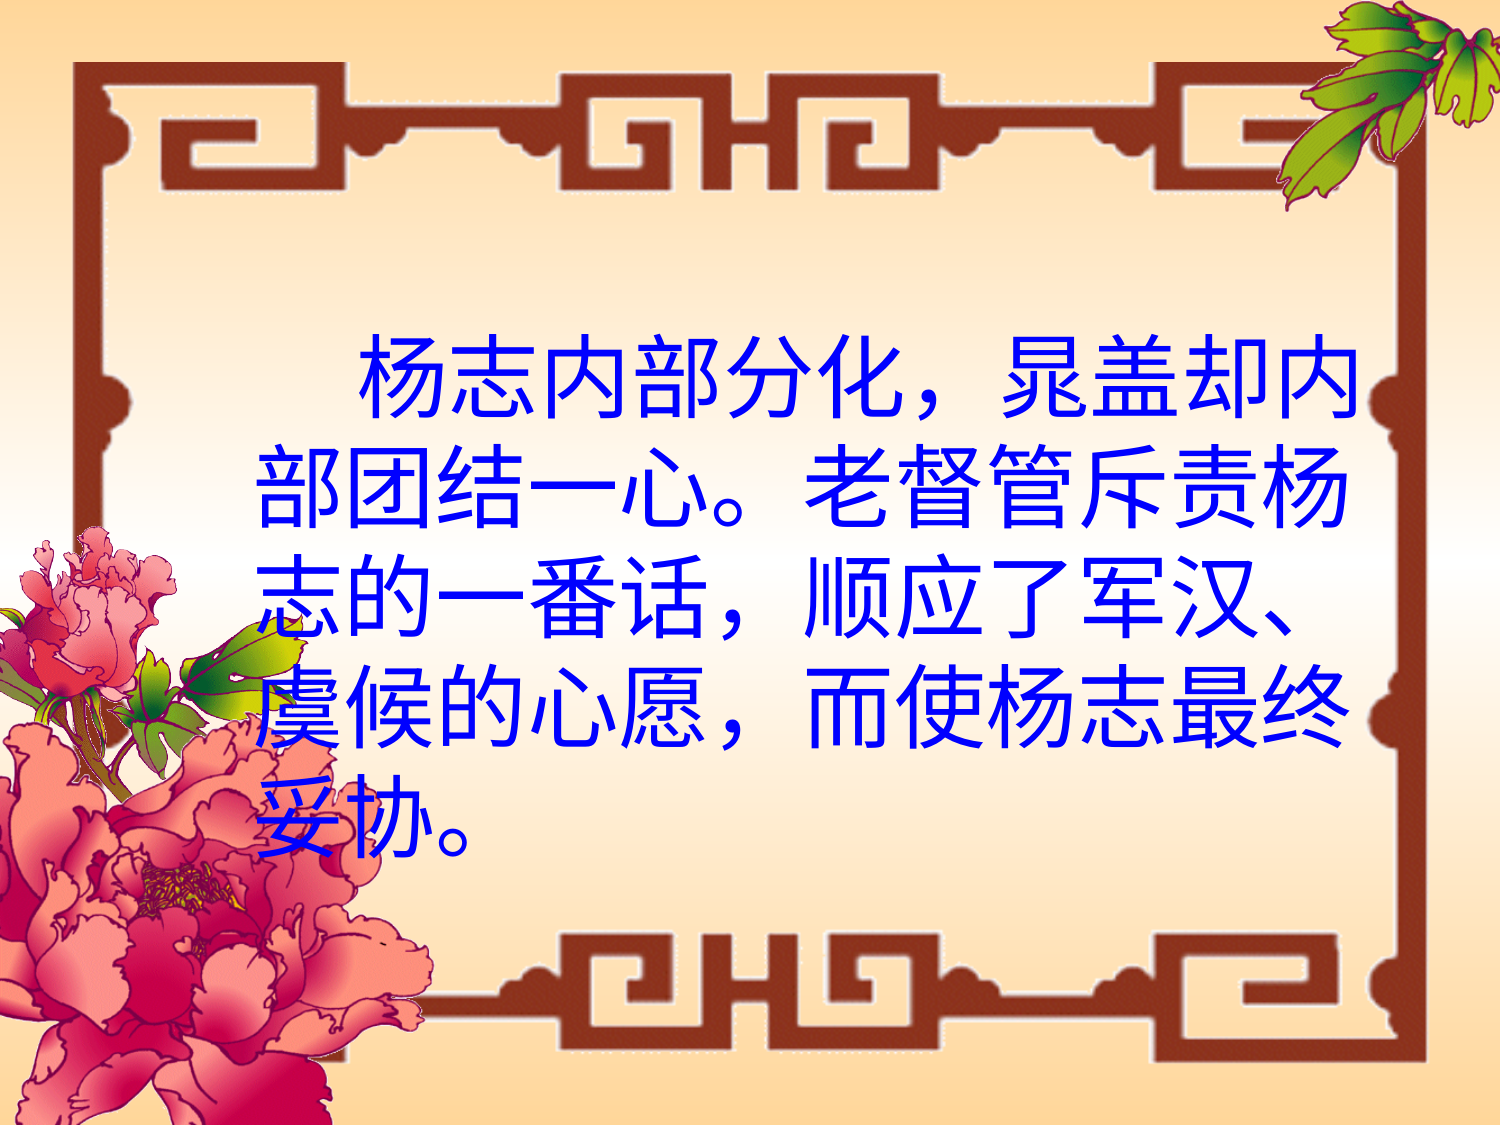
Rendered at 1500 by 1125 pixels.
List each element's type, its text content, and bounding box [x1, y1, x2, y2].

slide_number [1074, 1025, 1388, 1100]
picture [0, 0, 1500, 1125]
text_box 杨志内部分化，晁盖却内部团结一心。老督管斥责杨志的一番话，顺应了军汉、虞候的心愿，而使杨志最终妥协。 [237, 312, 1416, 877]
